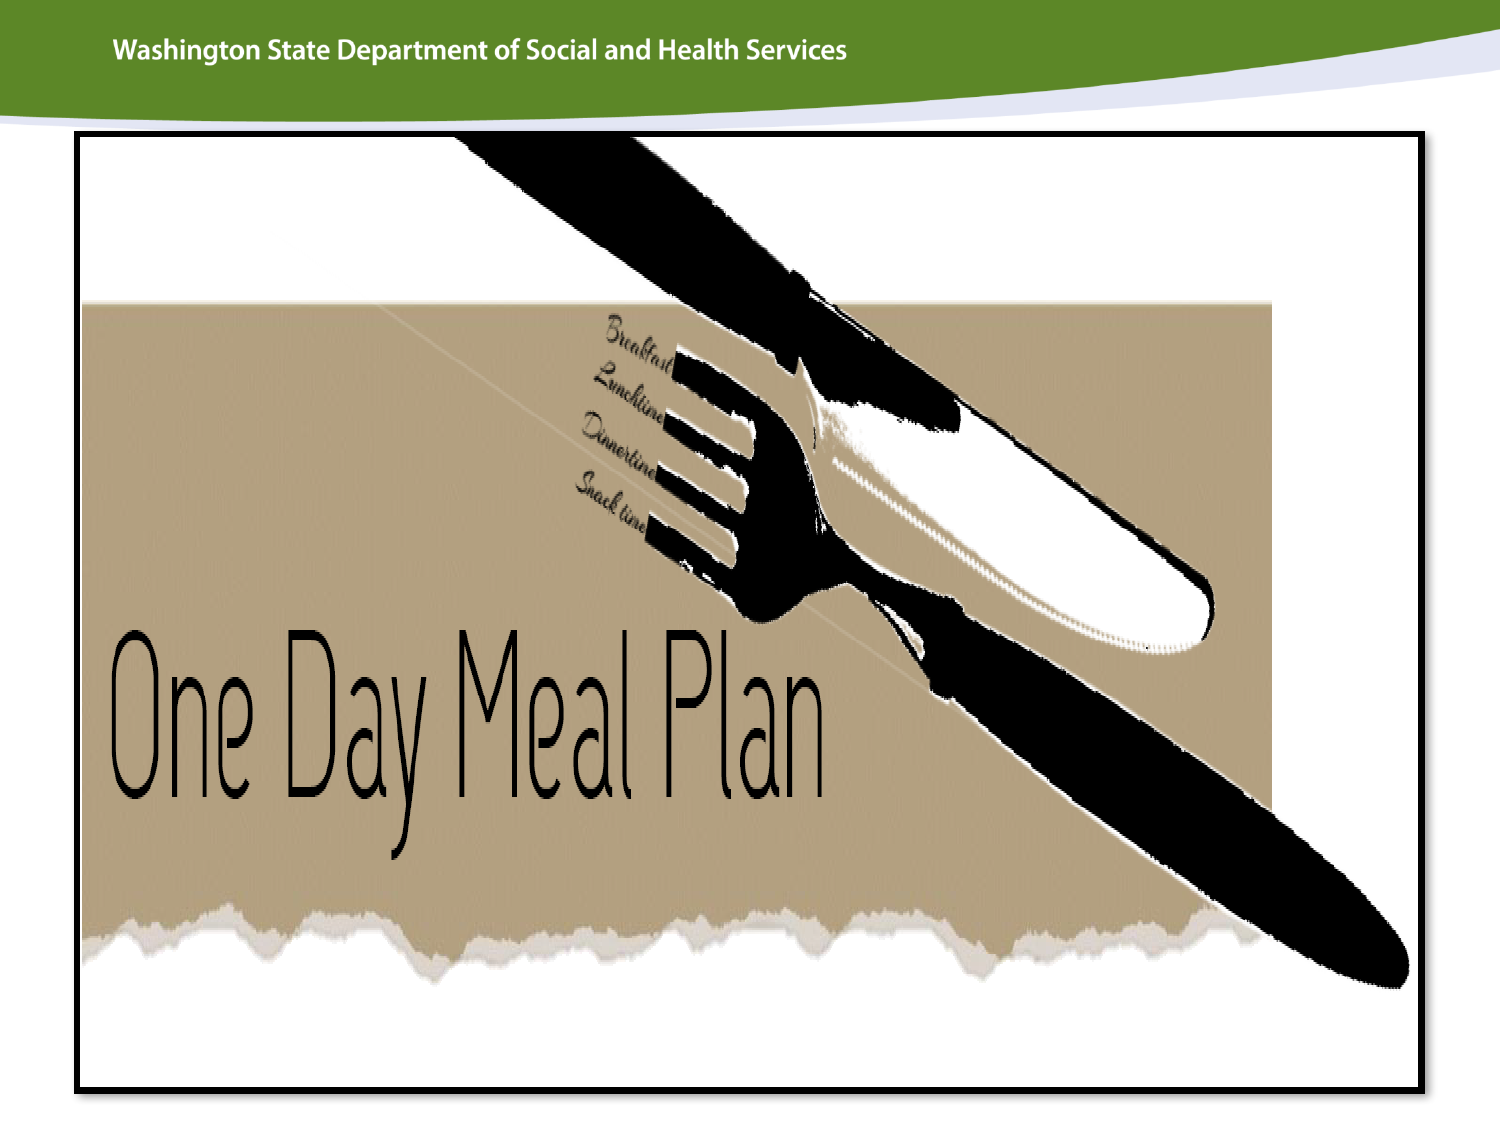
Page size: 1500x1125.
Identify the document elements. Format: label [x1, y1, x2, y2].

picture [0, 0, 1500, 147]
picture [79, 137, 1419, 1088]
